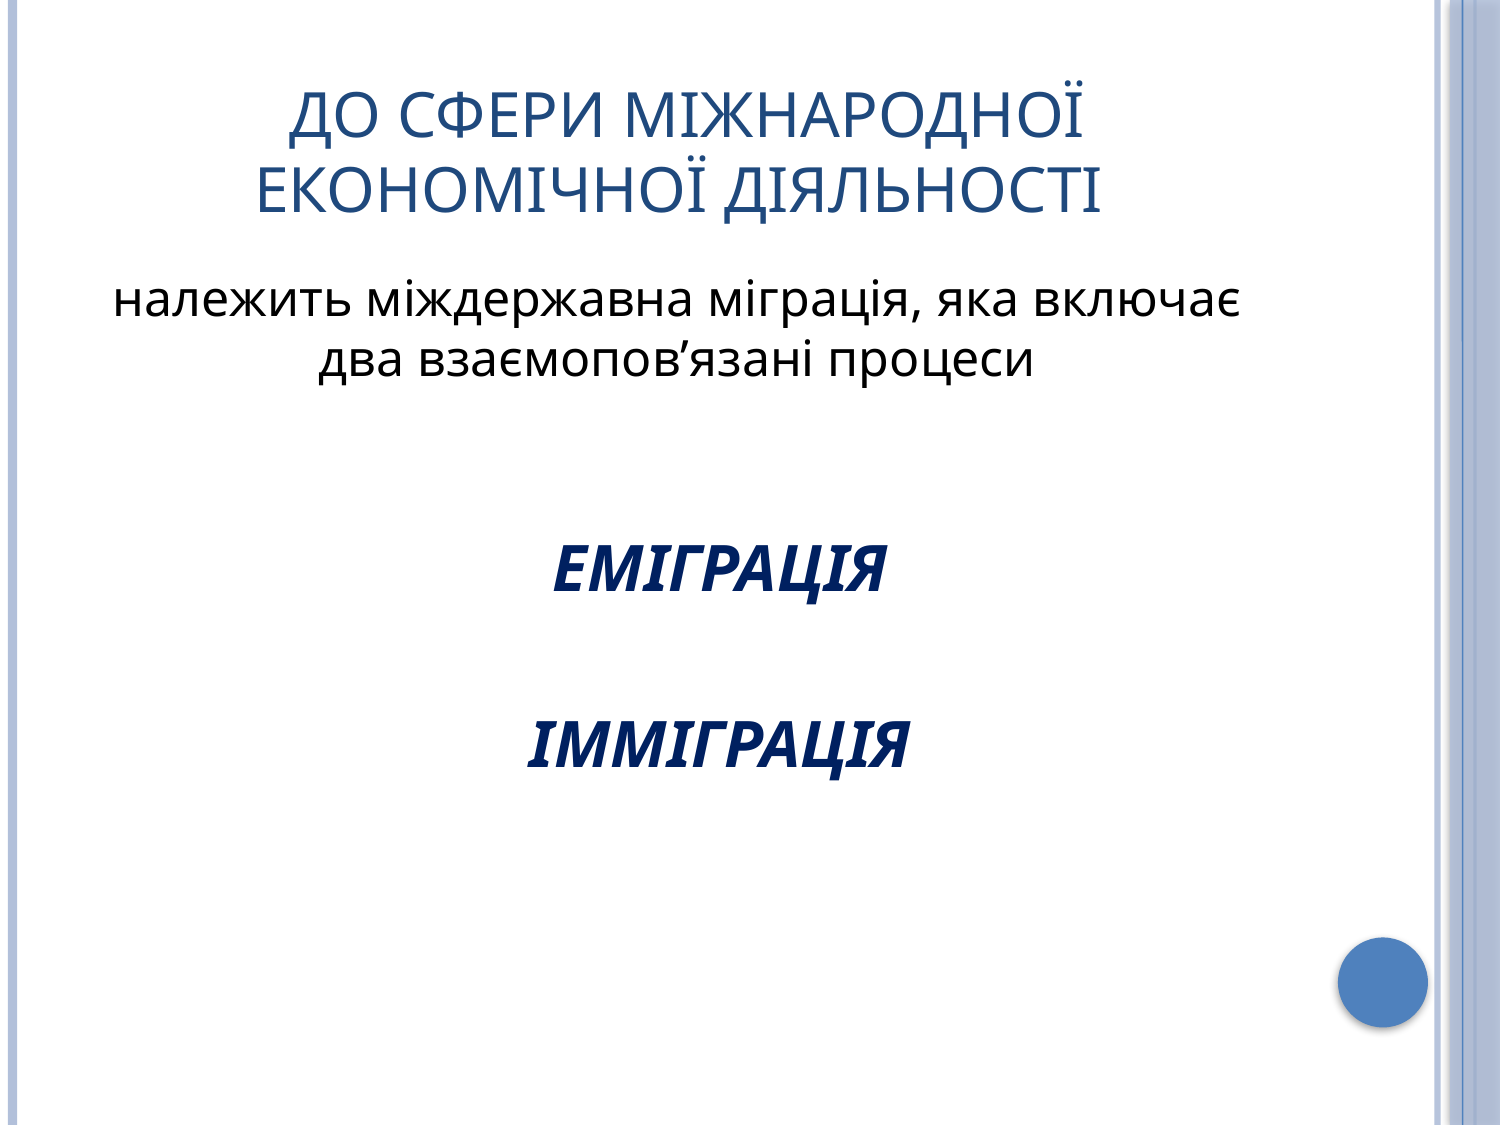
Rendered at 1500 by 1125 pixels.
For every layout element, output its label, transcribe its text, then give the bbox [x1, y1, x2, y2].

list ЕМІГРАЦІЯ ІММІГРАЦІЯ [312, 480, 1128, 791]
title До сфери міжнародної економічної діяльності [75, 45, 1300, 233]
text_box належить міждержавна міграція, яка включає два взаємопов’язані процеси [64, 259, 1290, 480]
